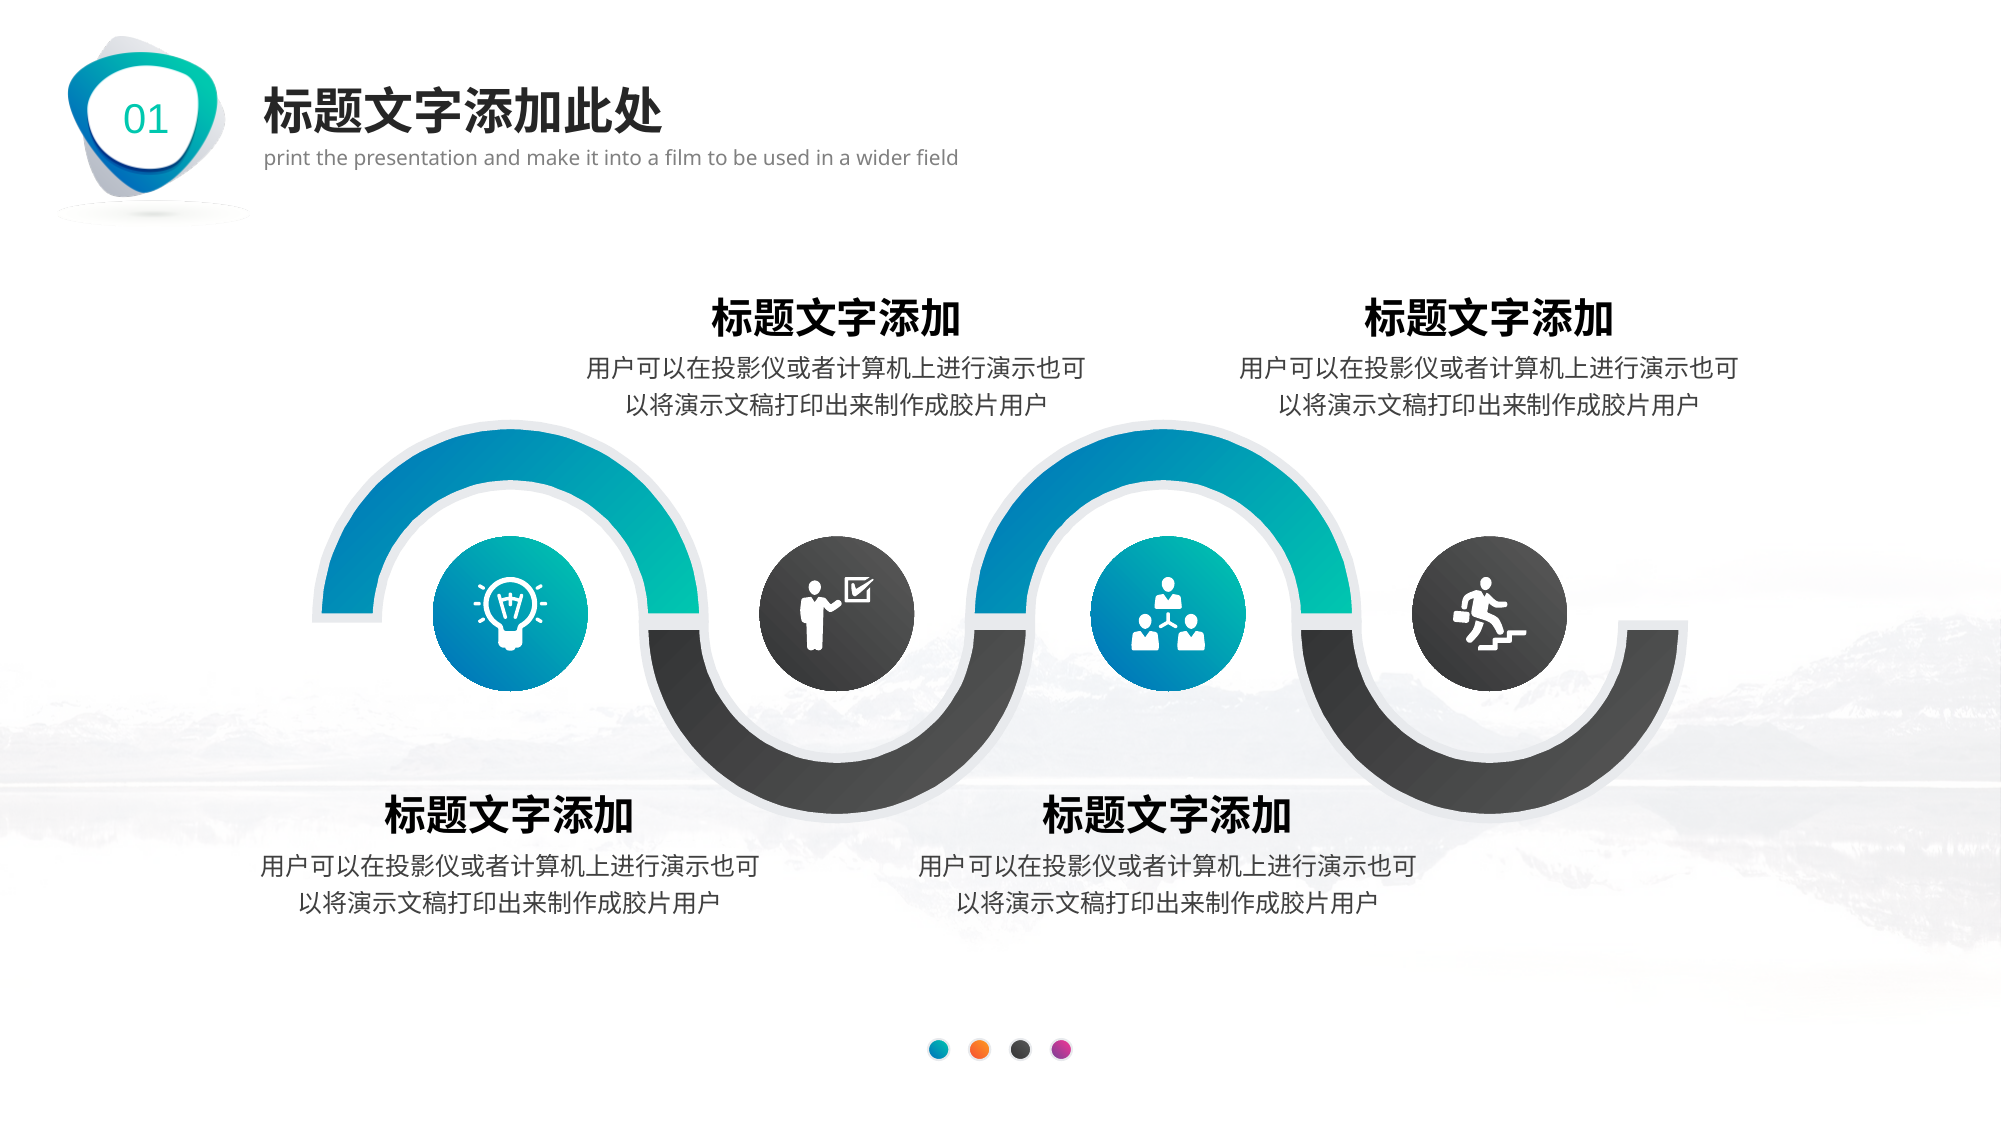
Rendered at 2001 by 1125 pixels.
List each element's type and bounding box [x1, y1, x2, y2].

text_box [1222, 274, 1757, 429]
text_box [569, 274, 1104, 429]
text_box [56, 36, 1051, 227]
text_box [316, 424, 1684, 819]
text_box [901, 771, 1436, 926]
text_box [927, 1038, 1073, 1061]
text_box [243, 771, 778, 926]
